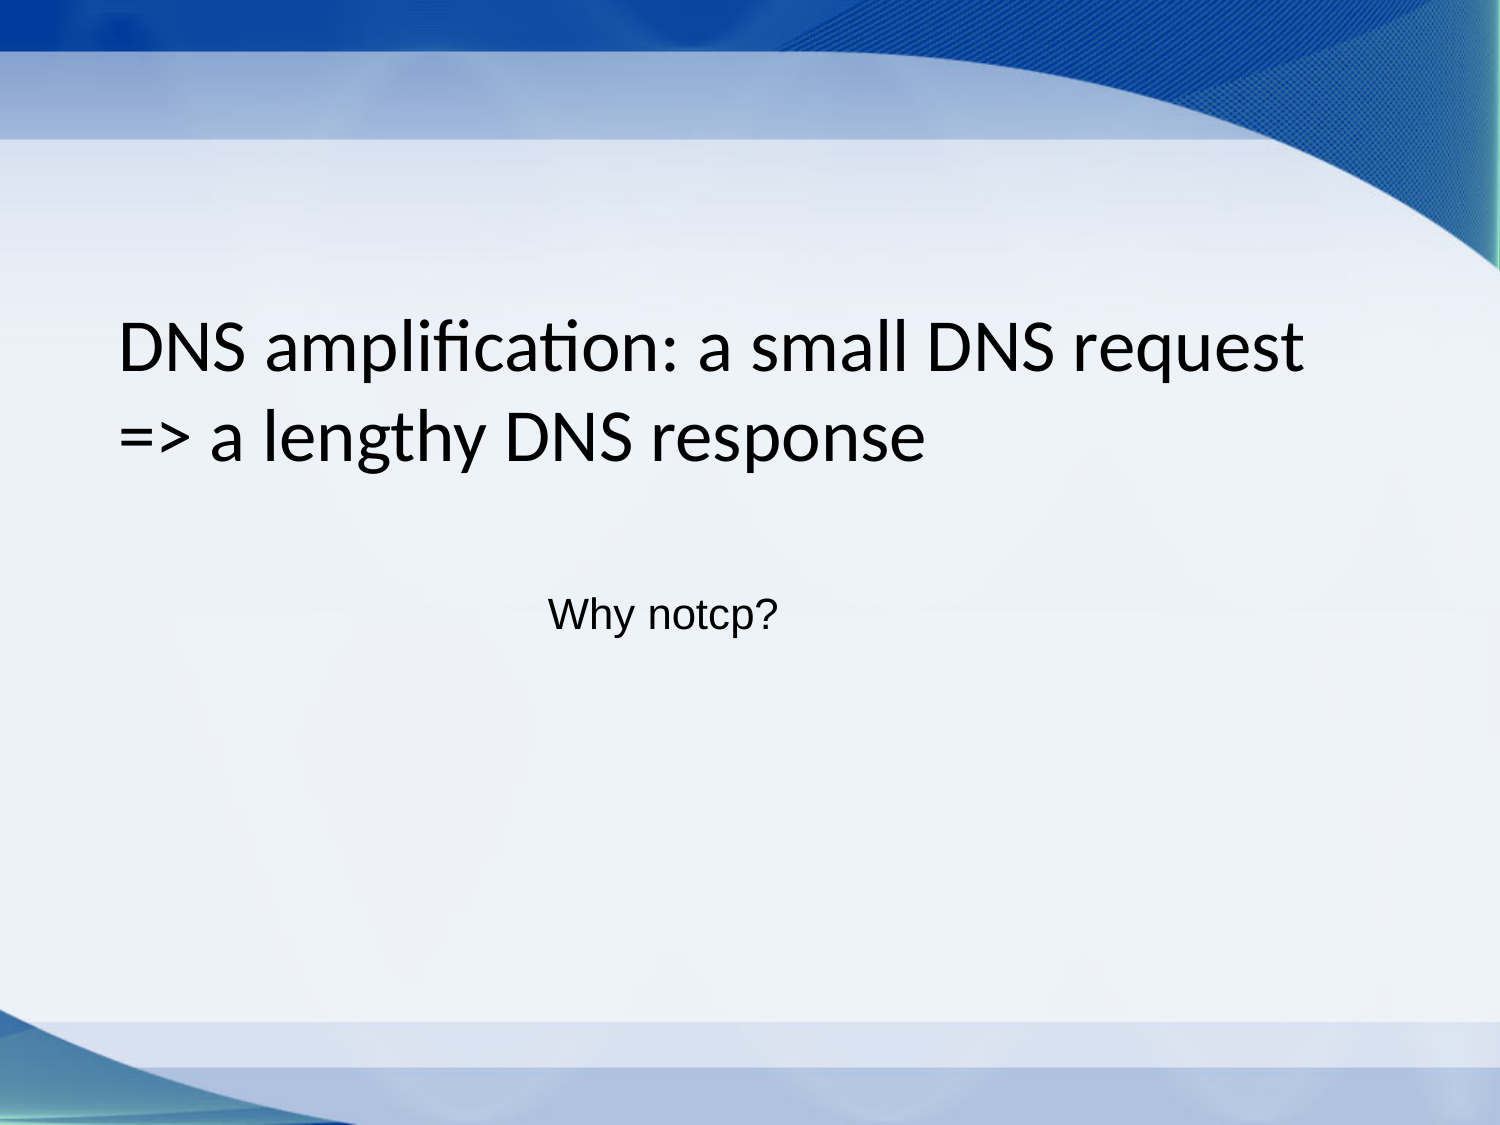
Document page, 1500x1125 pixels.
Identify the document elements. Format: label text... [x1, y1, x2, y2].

title DNS amplification: a small DNS request => a lengthy DNS response [103, 277, 1397, 496]
picture [0, 0, 1500, 1125]
text_box Why notcp? [533, 578, 794, 646]
